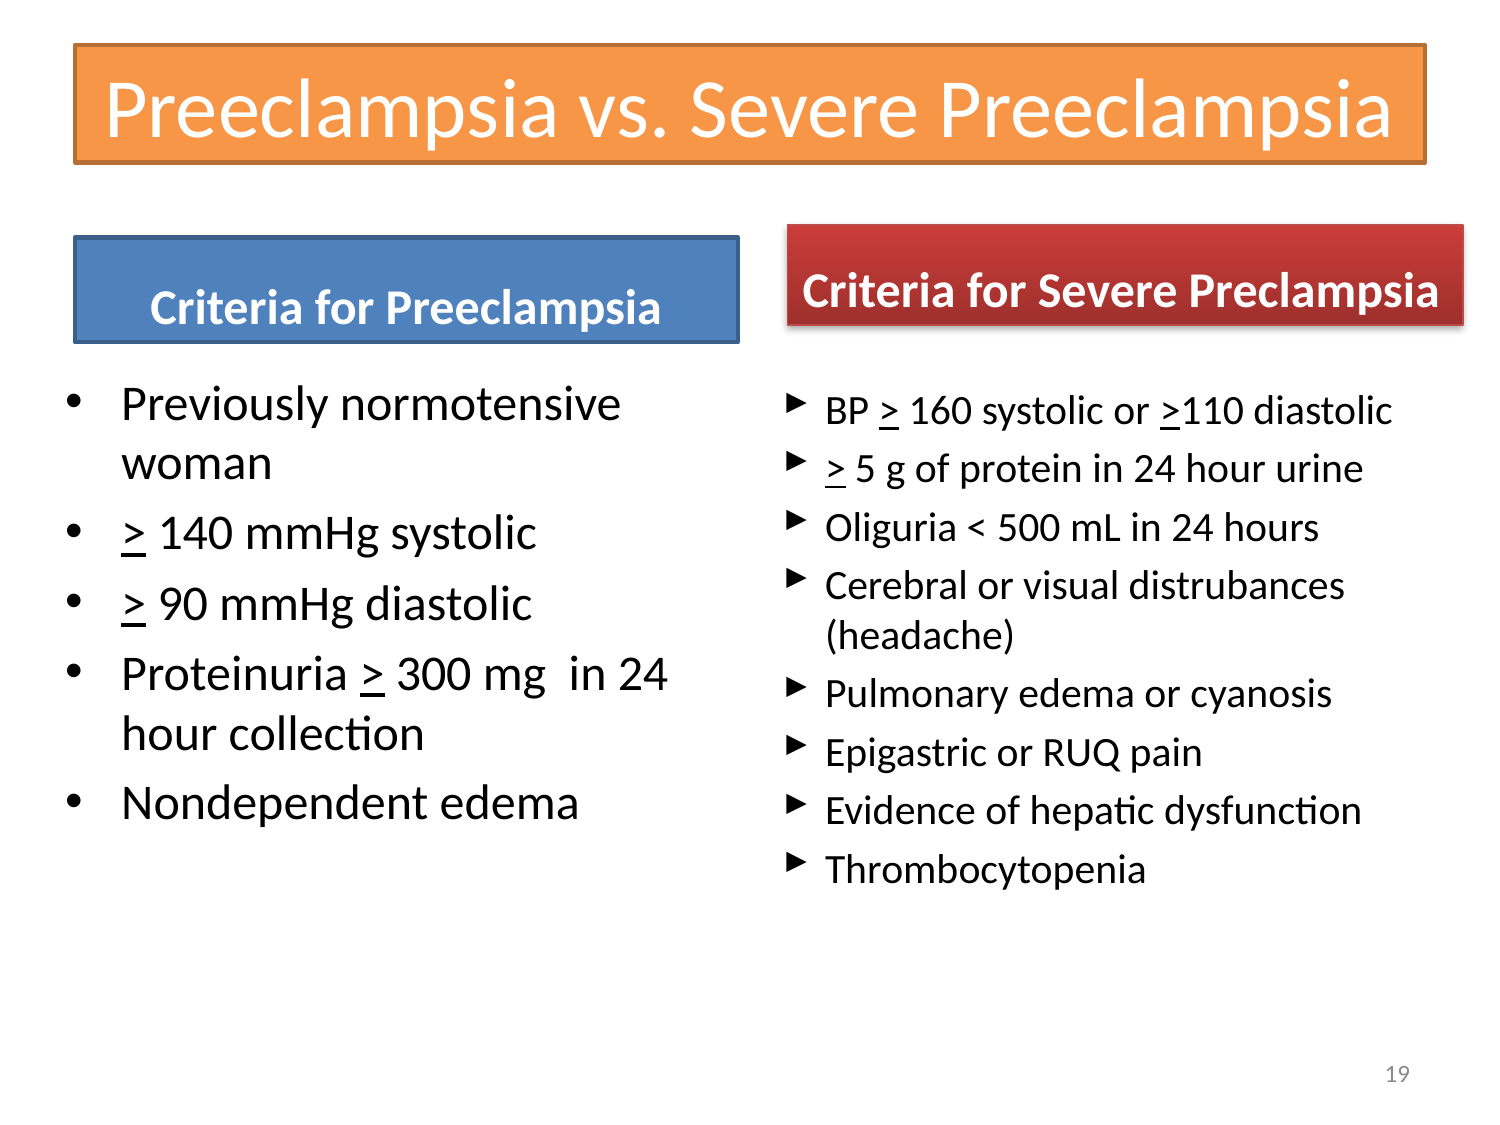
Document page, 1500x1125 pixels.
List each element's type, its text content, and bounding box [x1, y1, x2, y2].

list Previously normotensive woman > 140 mmHg systolic > 90 mmHg diastolic Proteinuria > 300 mg in 24 hour collection Nondependent edema [50, 362, 713, 1050]
title Preeclampsia vs. Severe Preeclampsia [73, 43, 1427, 165]
list BP > 160 systolic or >110 diastolic > 5 g of protein in 24 hour urine Oliguria < 500 mL in 24 hours Cerebral or visual distrubances (headache) Pulmonary edema or cyanosis Epigastric or RUQ pain Evidence of hepatic dysfunction Thrombocytopenia [750, 375, 1475, 1022]
slide_number 19 [1074, 1042, 1425, 1103]
list Criteria for Severe Preclampsia [787, 224, 1464, 326]
list Criteria for Preeclampsia [73, 235, 740, 344]
